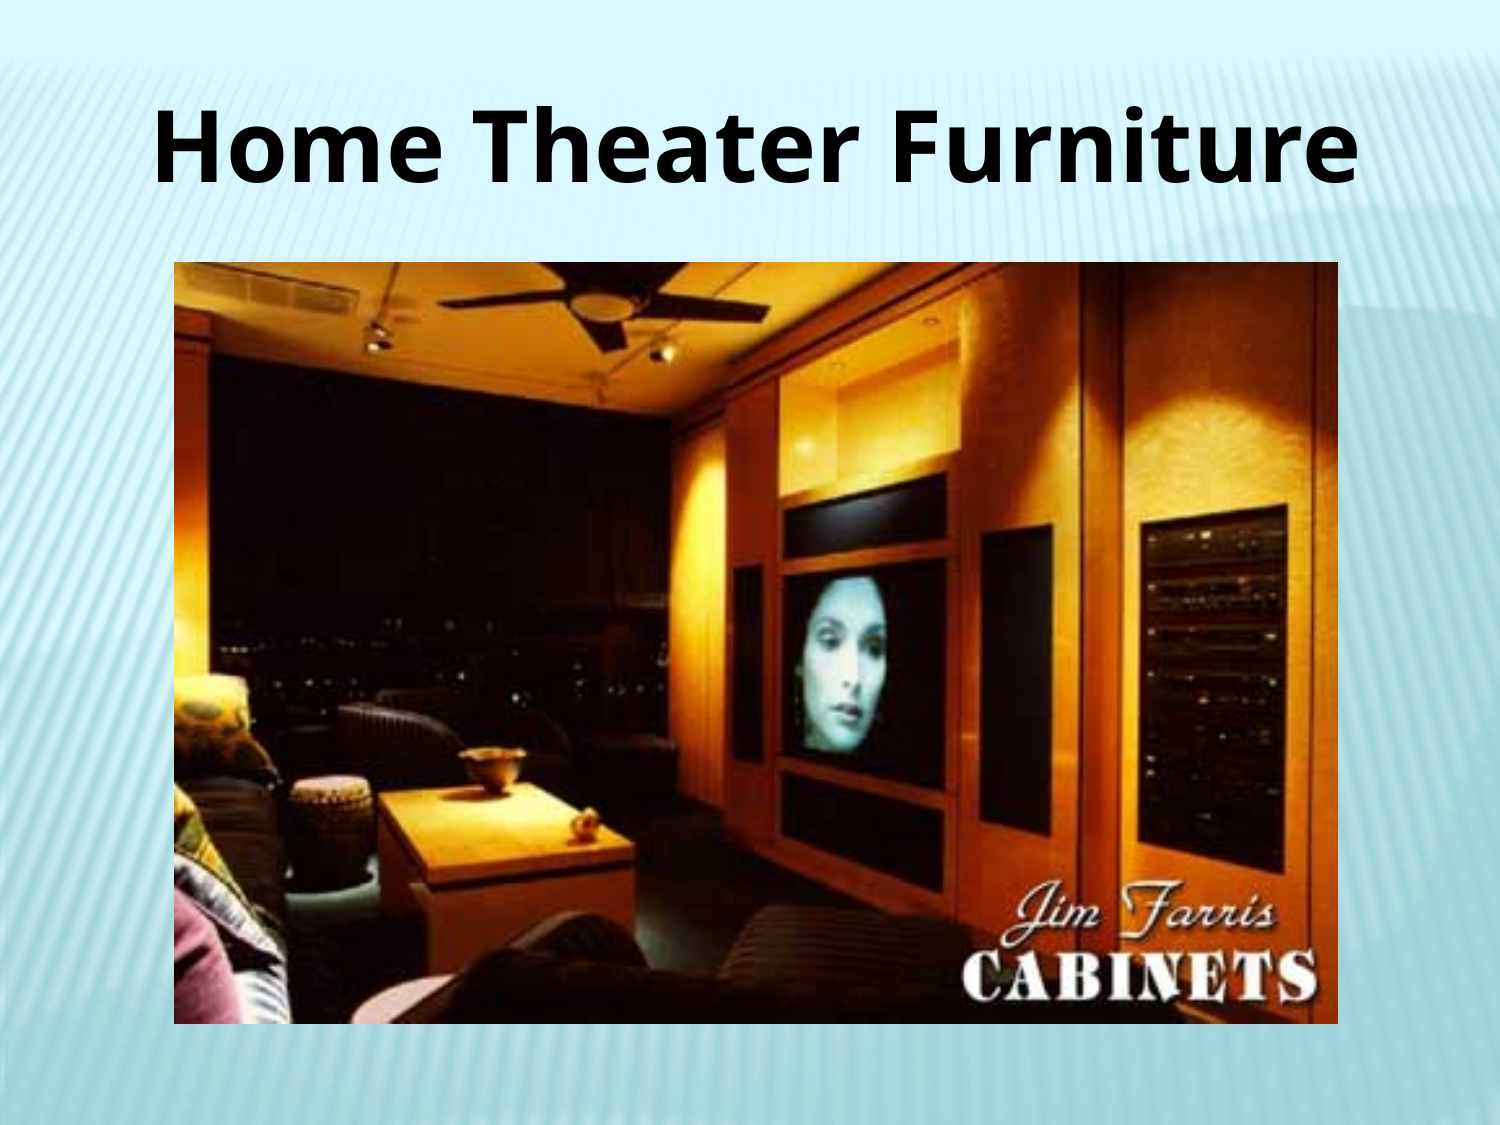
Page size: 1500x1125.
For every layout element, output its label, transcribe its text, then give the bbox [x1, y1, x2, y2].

picture [174, 262, 1338, 1024]
text_box Home Theater Furniture [134, 75, 1378, 210]
